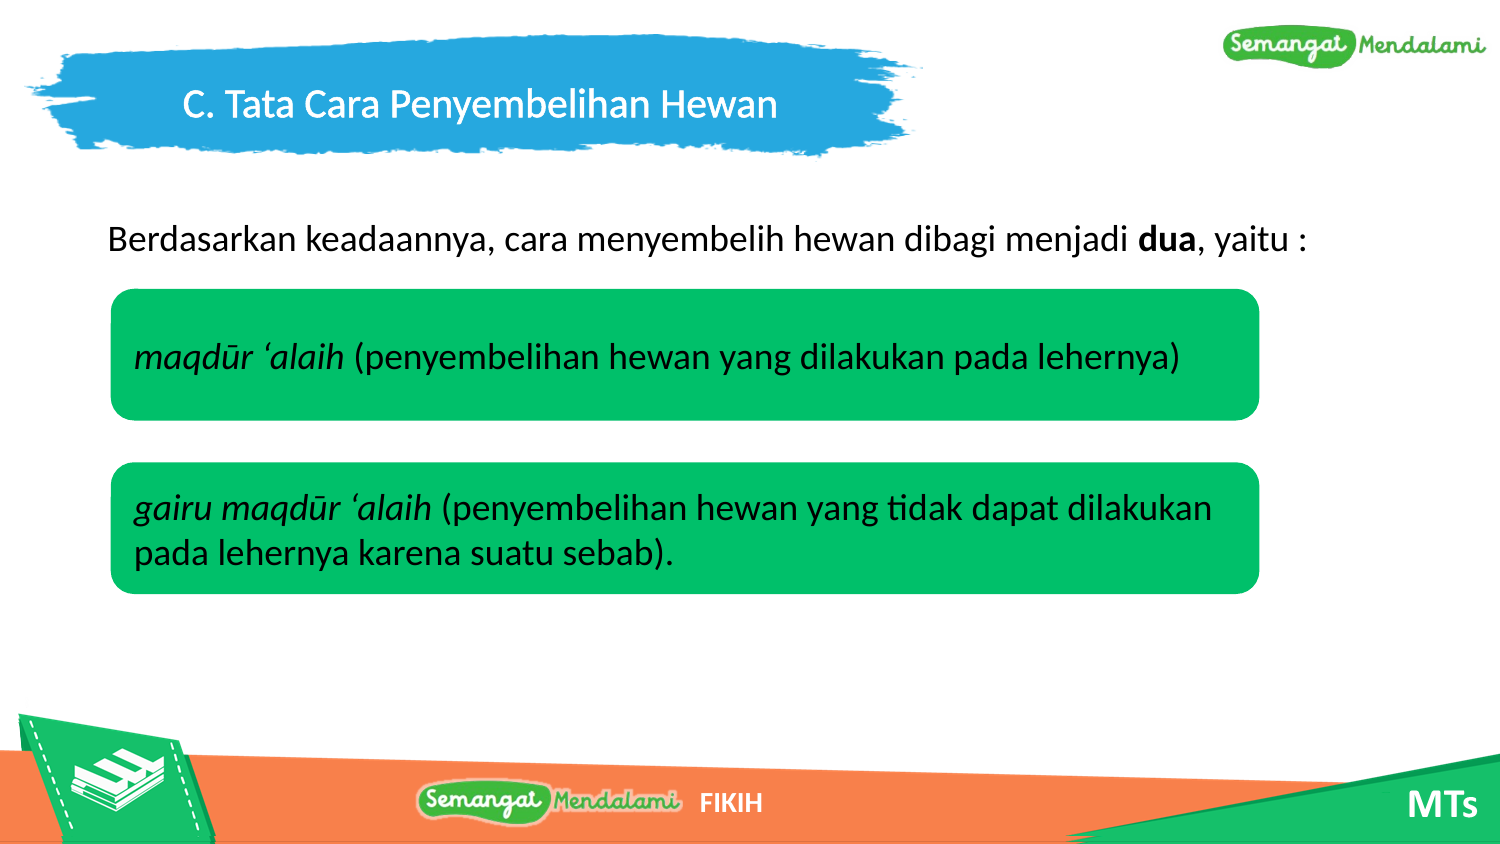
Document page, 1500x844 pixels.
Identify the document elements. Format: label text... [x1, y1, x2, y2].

text_box maqdūr ‘alaih (penyembelihan hewan yang dilakukan pada lehernya) [110, 288, 1260, 421]
picture [24, 34, 924, 163]
text_box Berdasarkan keadaannya, cara menyembelih hewan dibagi menjadi dua, yaitu : [93, 206, 1443, 267]
text_box gairu maqdūr ‘alaih (penyembelihan hewan yang tidak dapat dilakukan pada lehernya karena suatu sebab). [110, 462, 1260, 595]
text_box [0, 696, 1500, 844]
picture [1217, 15, 1490, 75]
